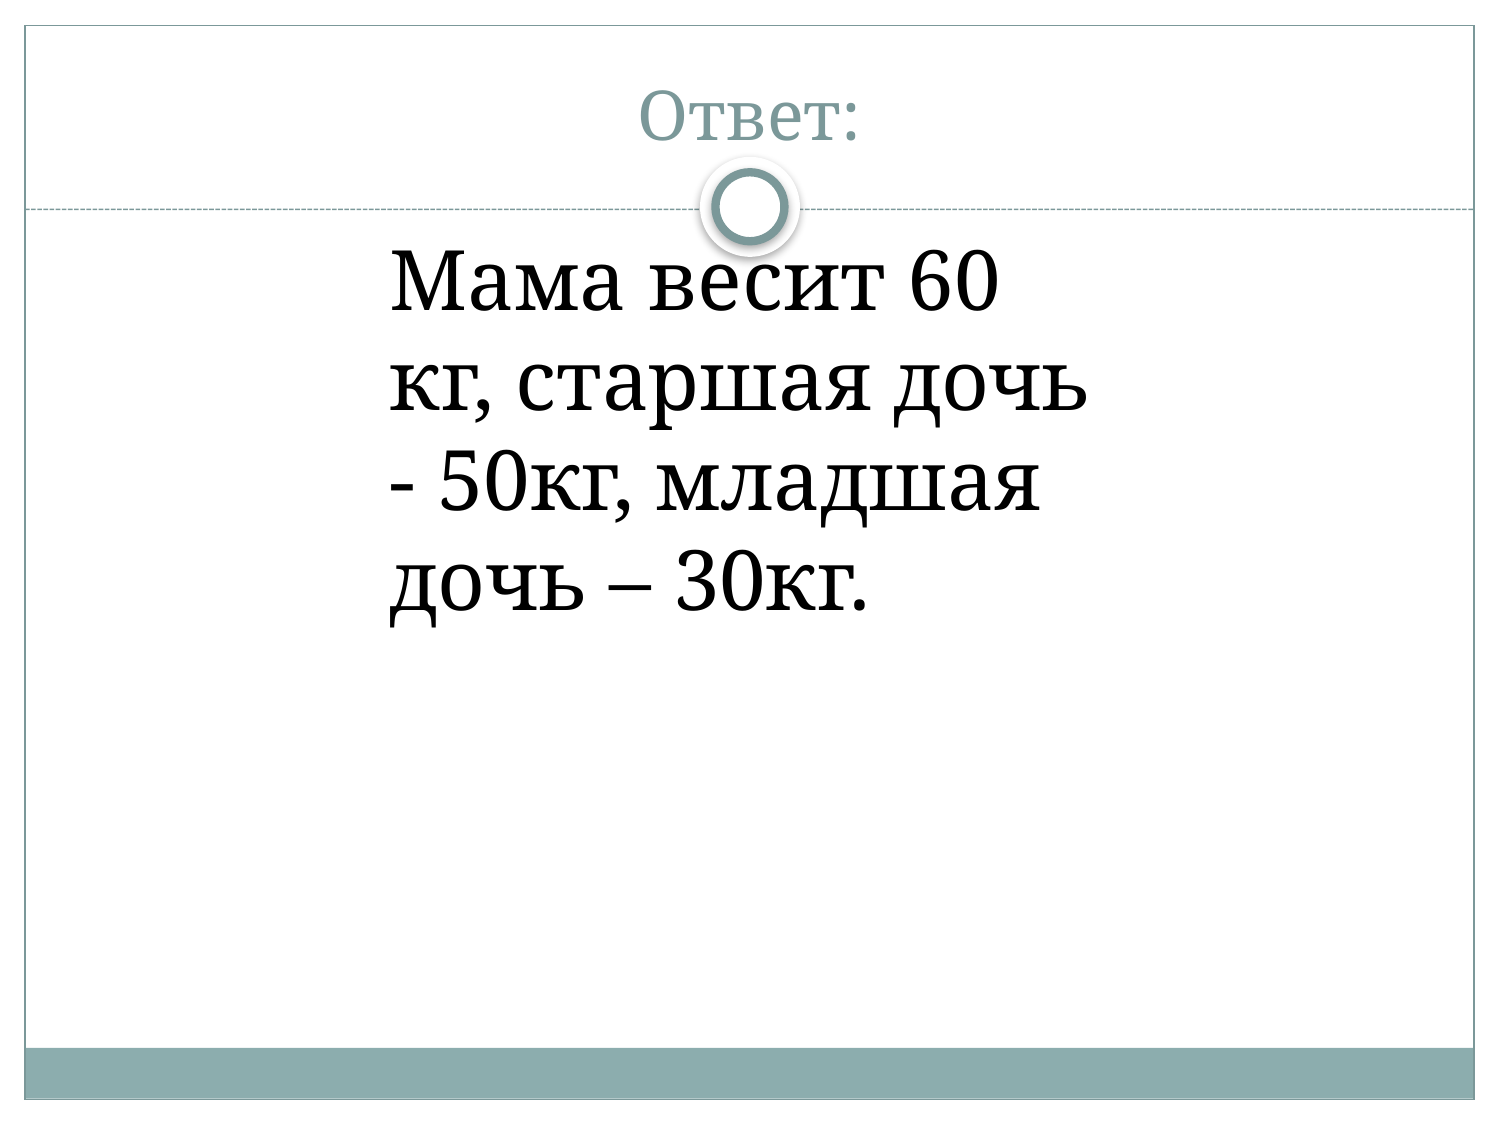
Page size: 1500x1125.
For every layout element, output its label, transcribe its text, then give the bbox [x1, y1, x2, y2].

text_box Мама весит 60 кг, старшая дочь - 50кг, младшая дочь – 30кг. [374, 219, 1125, 635]
title Ответ: [49, 37, 1450, 162]
